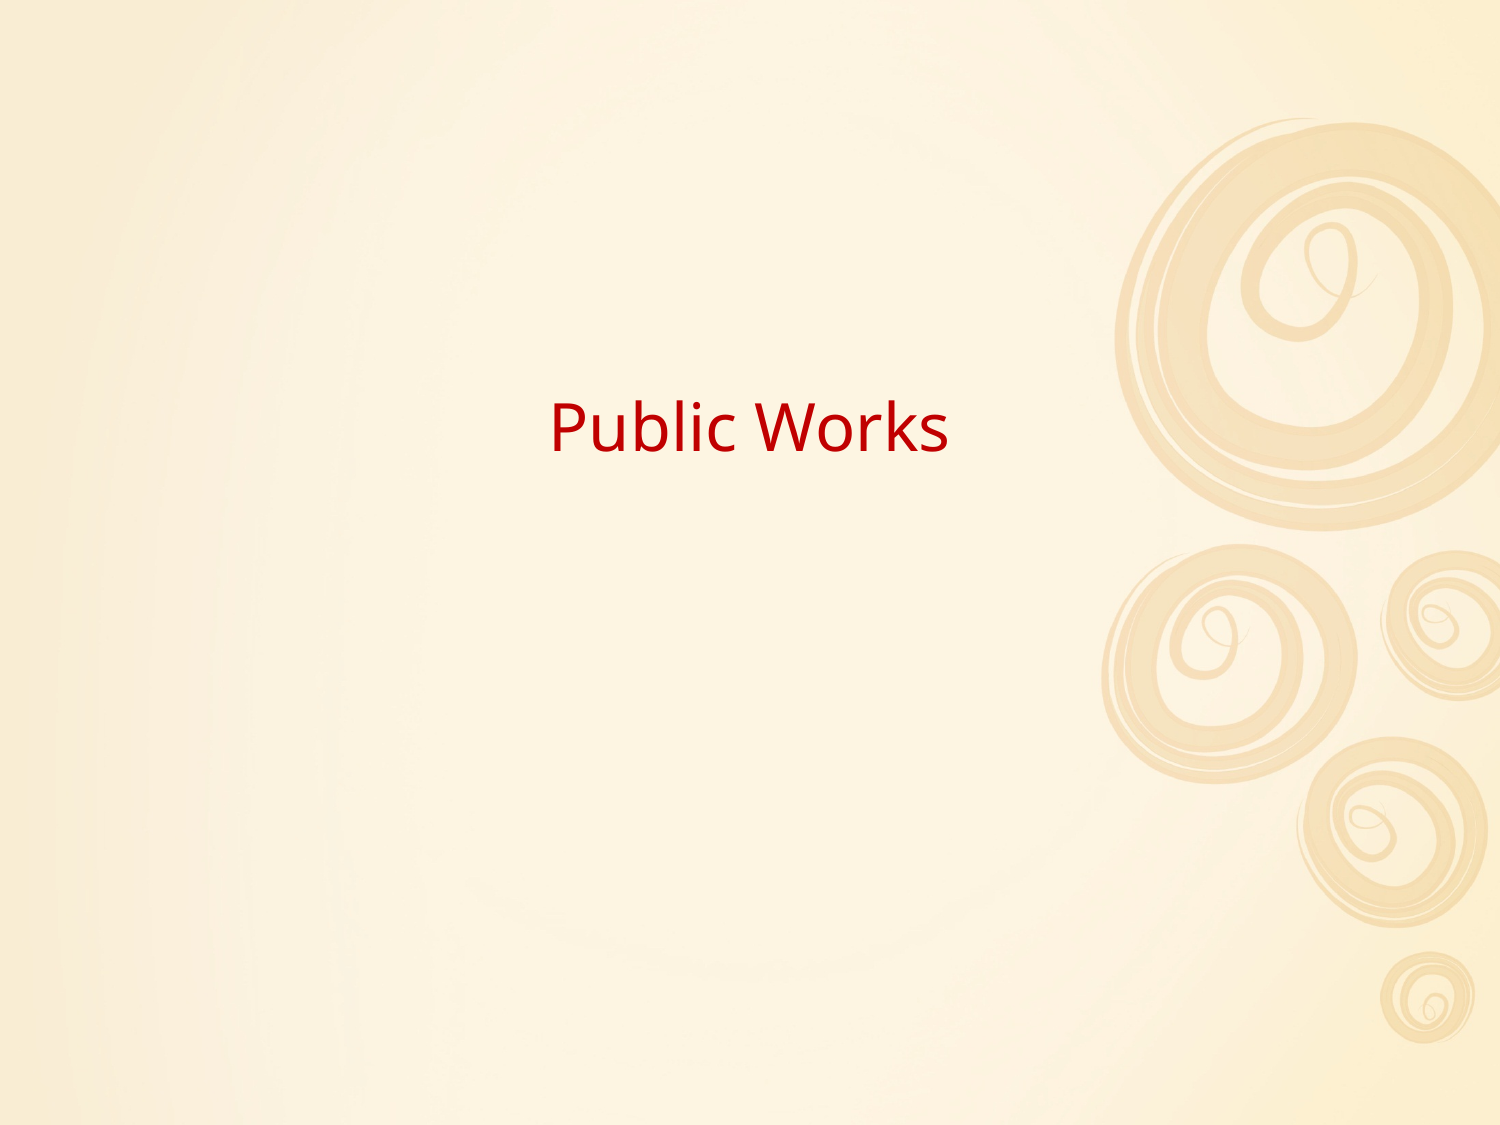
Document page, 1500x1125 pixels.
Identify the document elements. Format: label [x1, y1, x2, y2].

picture [0, 0, 1500, 1125]
title [75, 324, 1425, 525]
